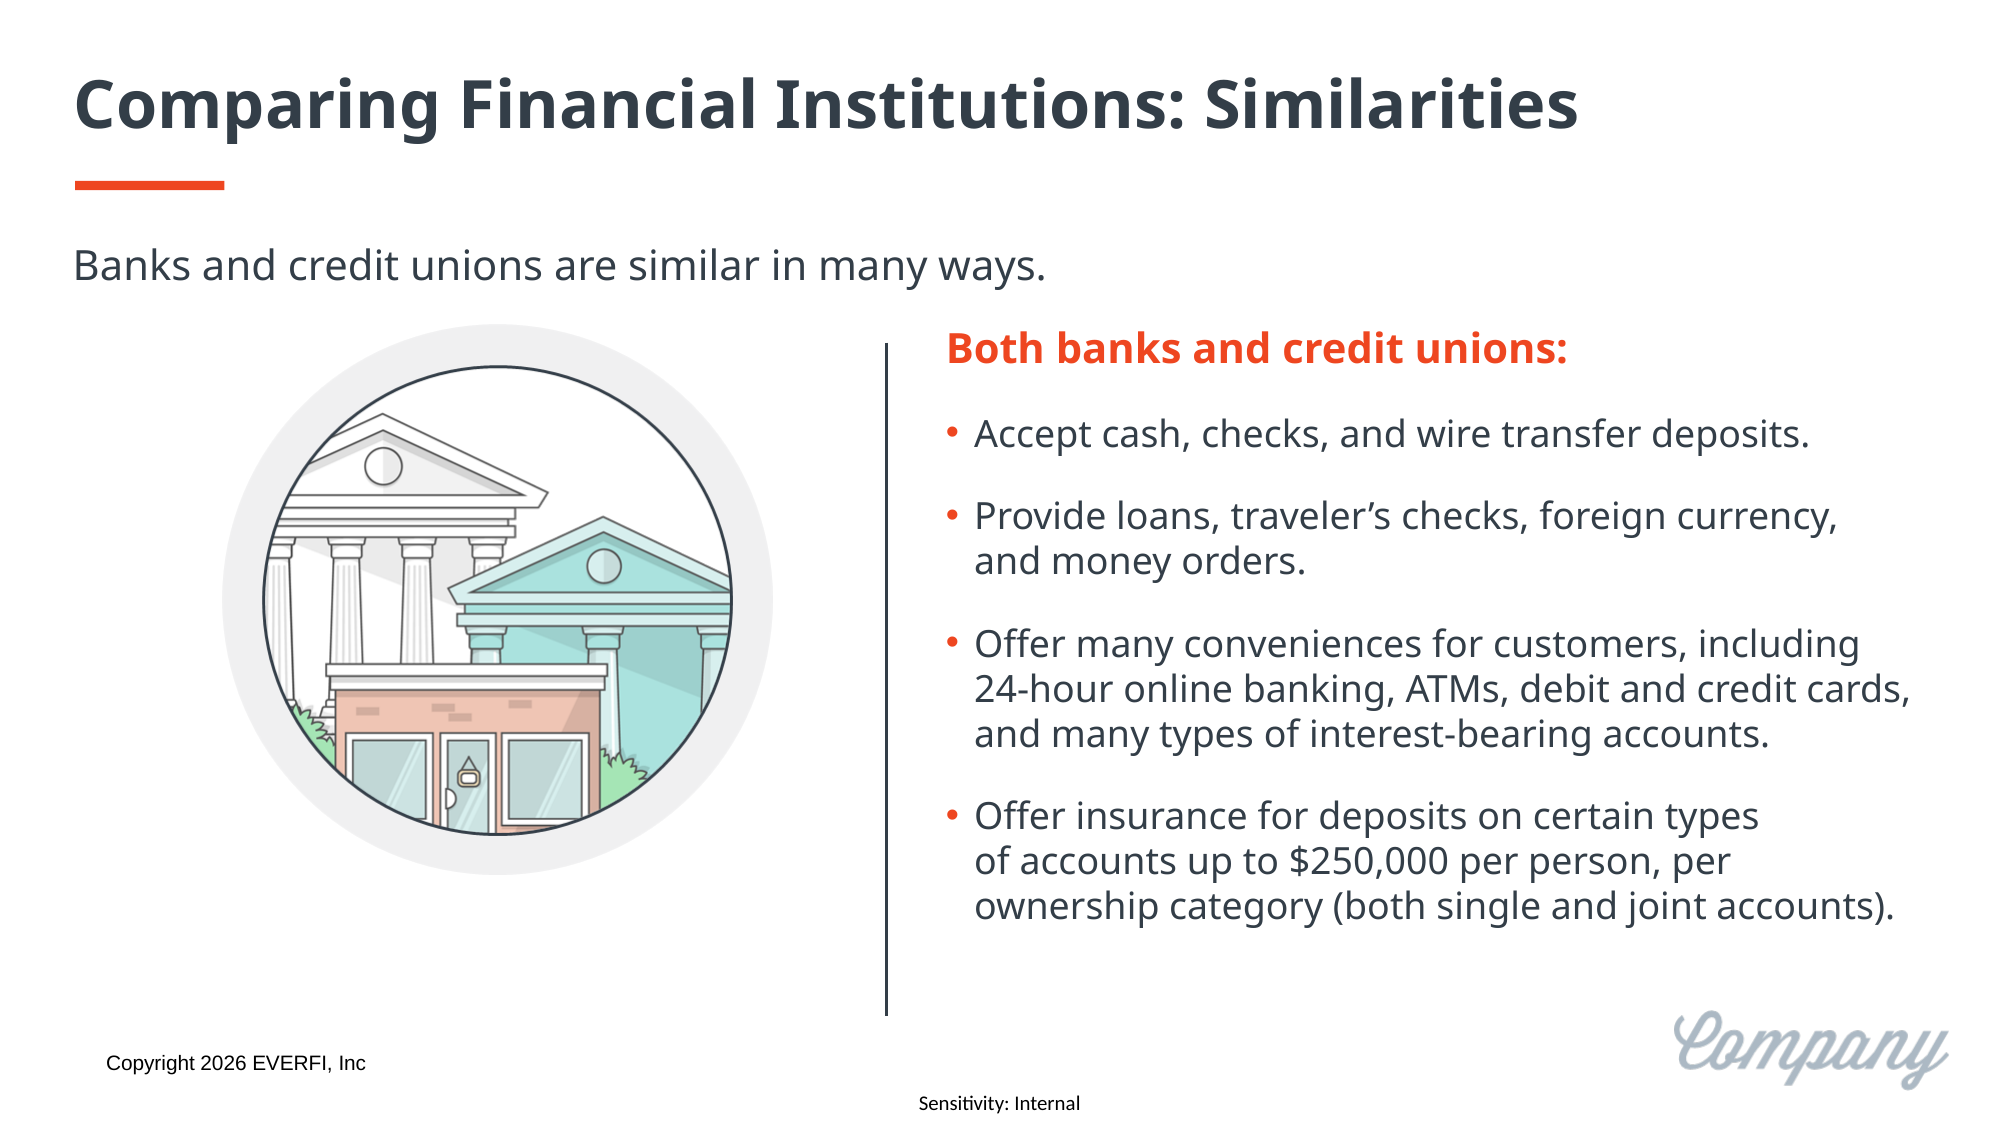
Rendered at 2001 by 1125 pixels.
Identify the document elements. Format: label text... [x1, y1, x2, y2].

list Both banks and credit unions: Accept cash, checks, and wire transfer deposits. Provide loans, traveler’s checks, foreign currency, and money orders. Offer many conveniences for customers, including 24-hour online banking, ATMs, debit and credit cards, and many types of interest-bearing accounts. Offer insurance for deposits on certain types of accounts up to $250,000 per person, per ownership category (both single and joint accounts). [930, 314, 1929, 1016]
footer Copyright 2026 EVERFI, Inc [91, 1041, 1440, 1125]
picture [1665, 998, 1967, 1096]
title Comparing Financial Institutions: Similarities [58, 63, 1950, 267]
text_box Banks and credit unions are similar in many ways. [57, 231, 1417, 315]
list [222, 324, 773, 875]
